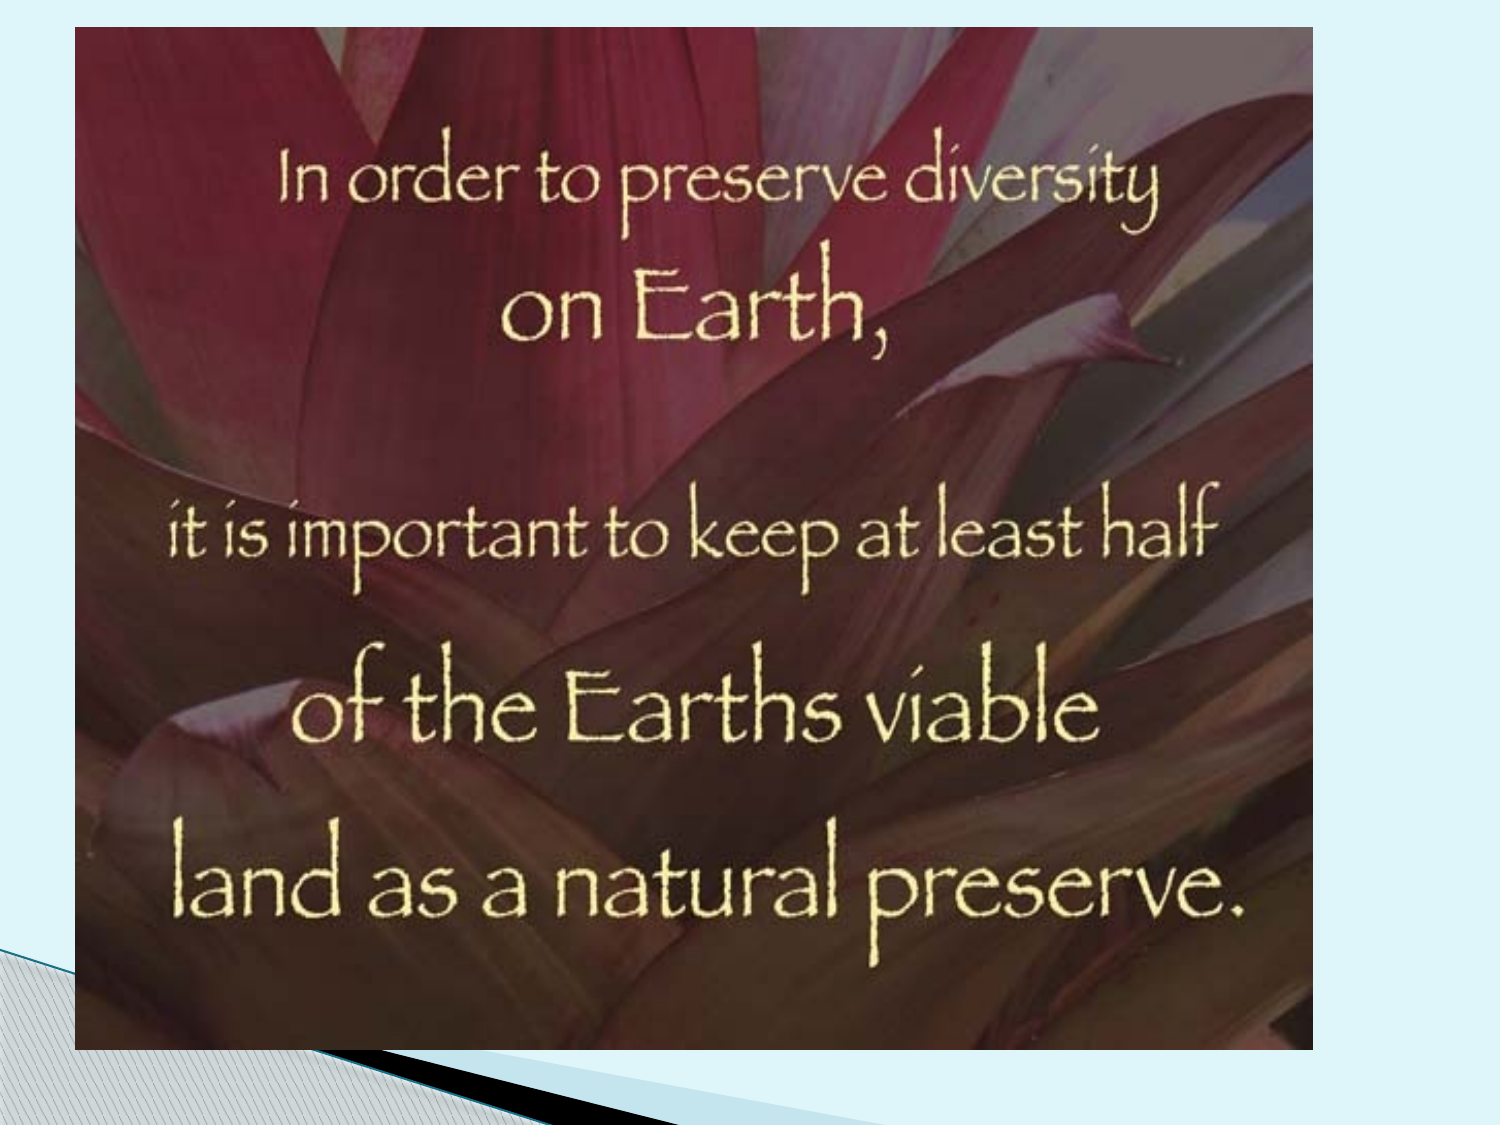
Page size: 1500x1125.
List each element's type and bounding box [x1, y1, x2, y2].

list [74, 26, 1313, 1051]
